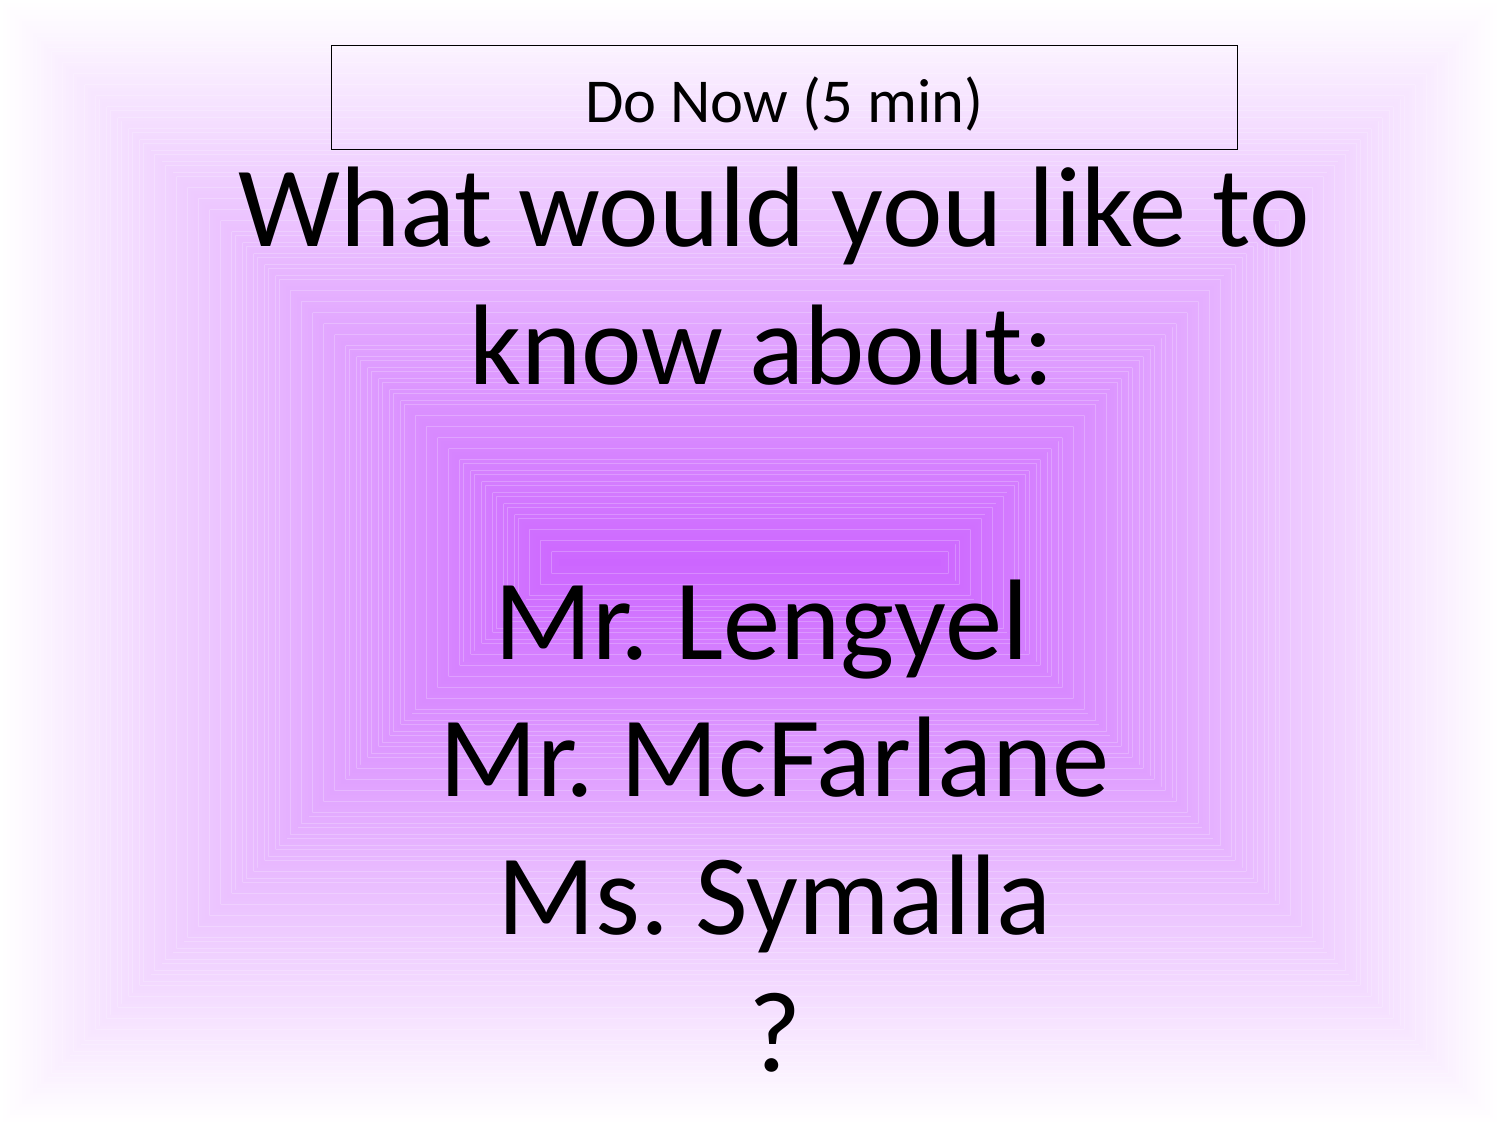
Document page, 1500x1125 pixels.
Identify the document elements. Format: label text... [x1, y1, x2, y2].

text_box Do Now (5 min) [331, 45, 1238, 124]
text_box What would you like to know about: Mr. Lengyel Mr. McFarlane Ms. Symalla ? [174, 124, 1375, 1103]
